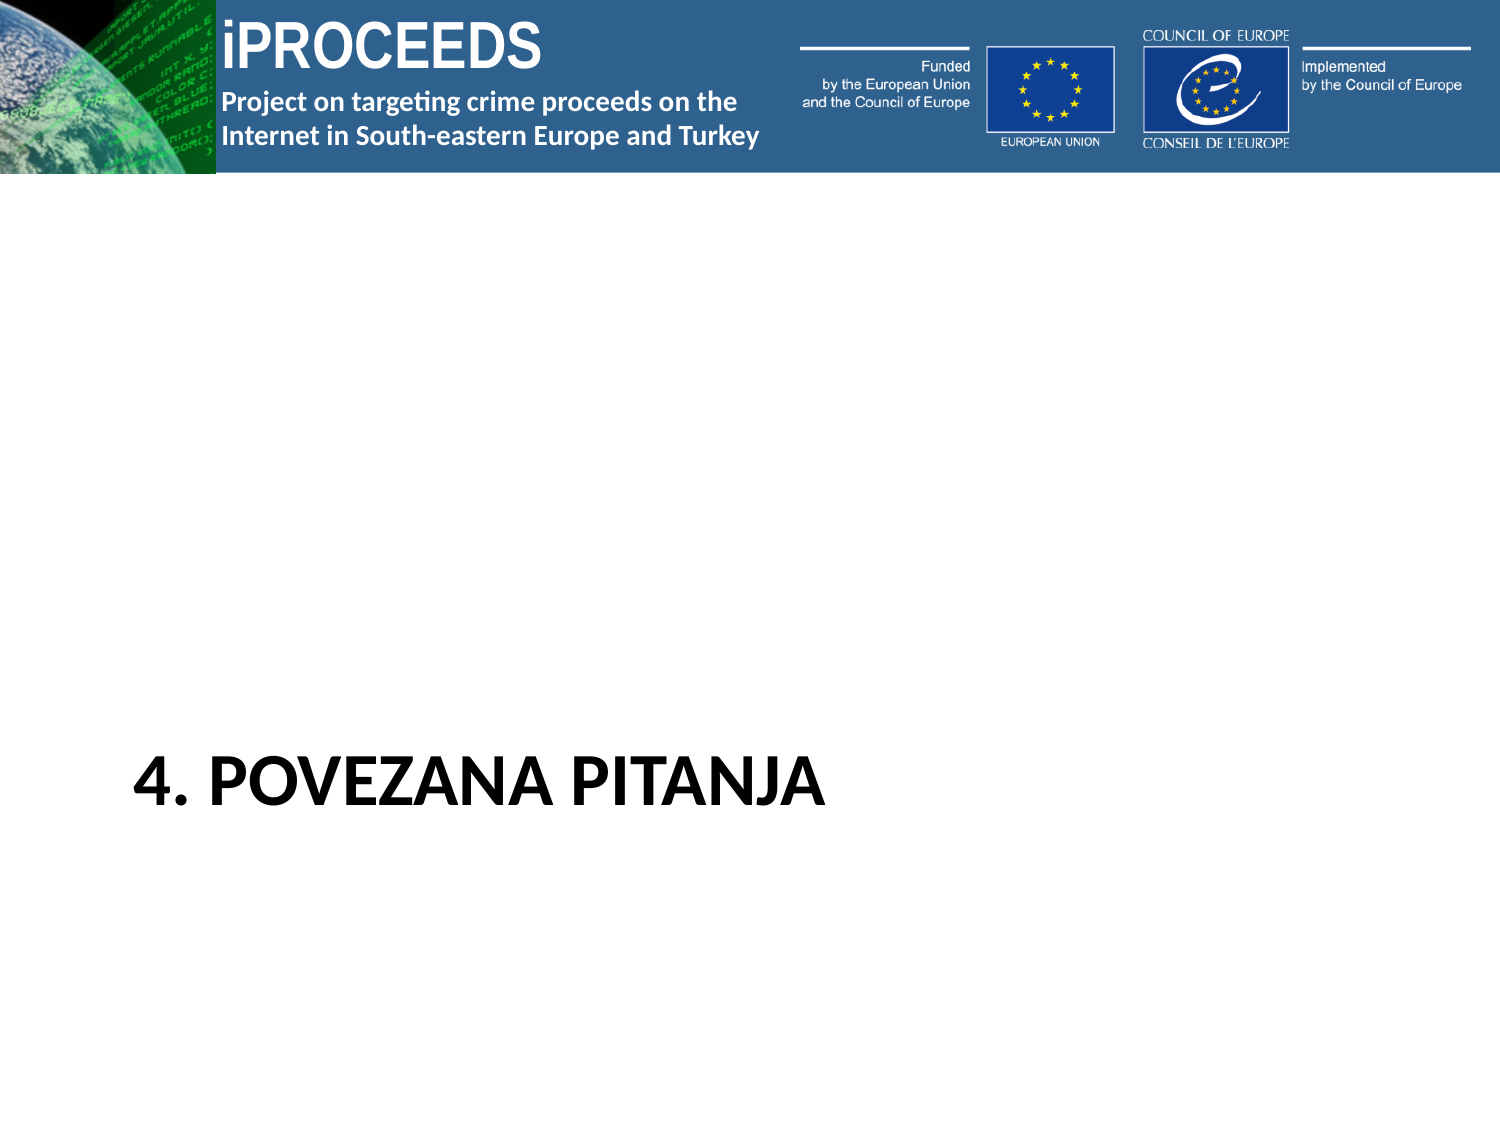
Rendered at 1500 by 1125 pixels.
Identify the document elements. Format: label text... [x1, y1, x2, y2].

picture [0, 0, 216, 174]
picture [800, 30, 1471, 148]
title 4. POVEZANA PITANJA [118, 722, 1394, 947]
